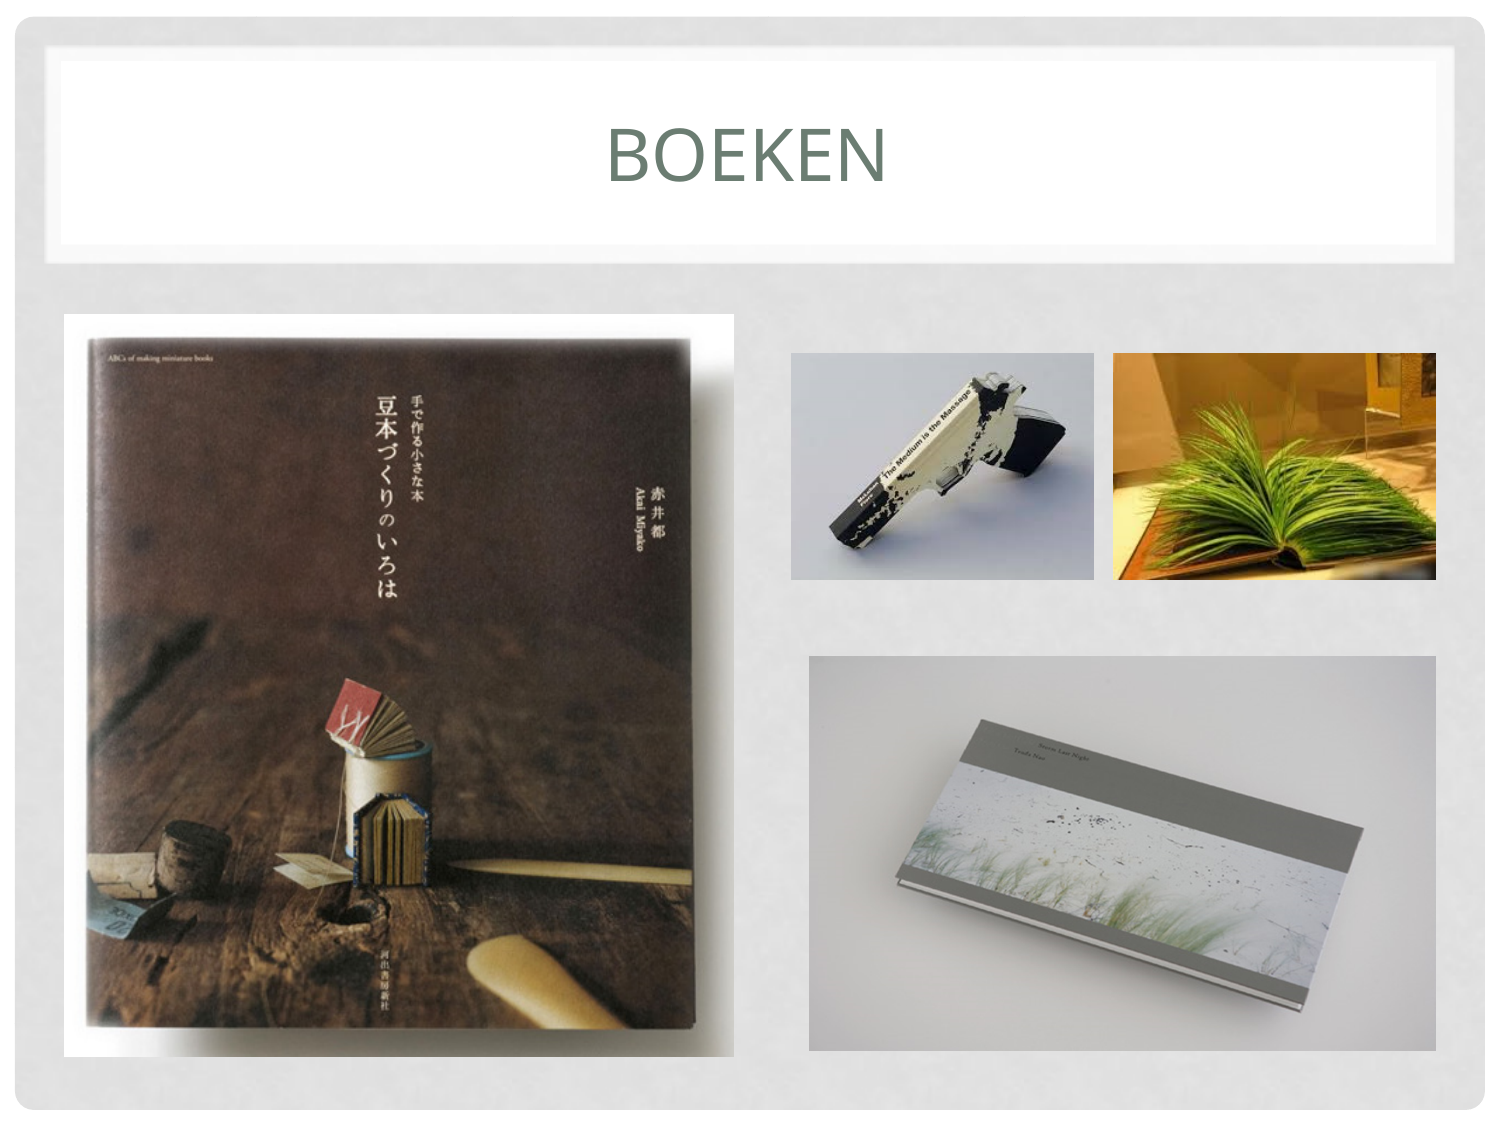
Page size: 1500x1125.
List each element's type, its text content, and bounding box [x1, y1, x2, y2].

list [64, 314, 734, 1058]
picture [808, 656, 1436, 1051]
picture [1113, 353, 1436, 580]
title Boeken [69, 66, 1425, 238]
picture [791, 353, 1094, 580]
